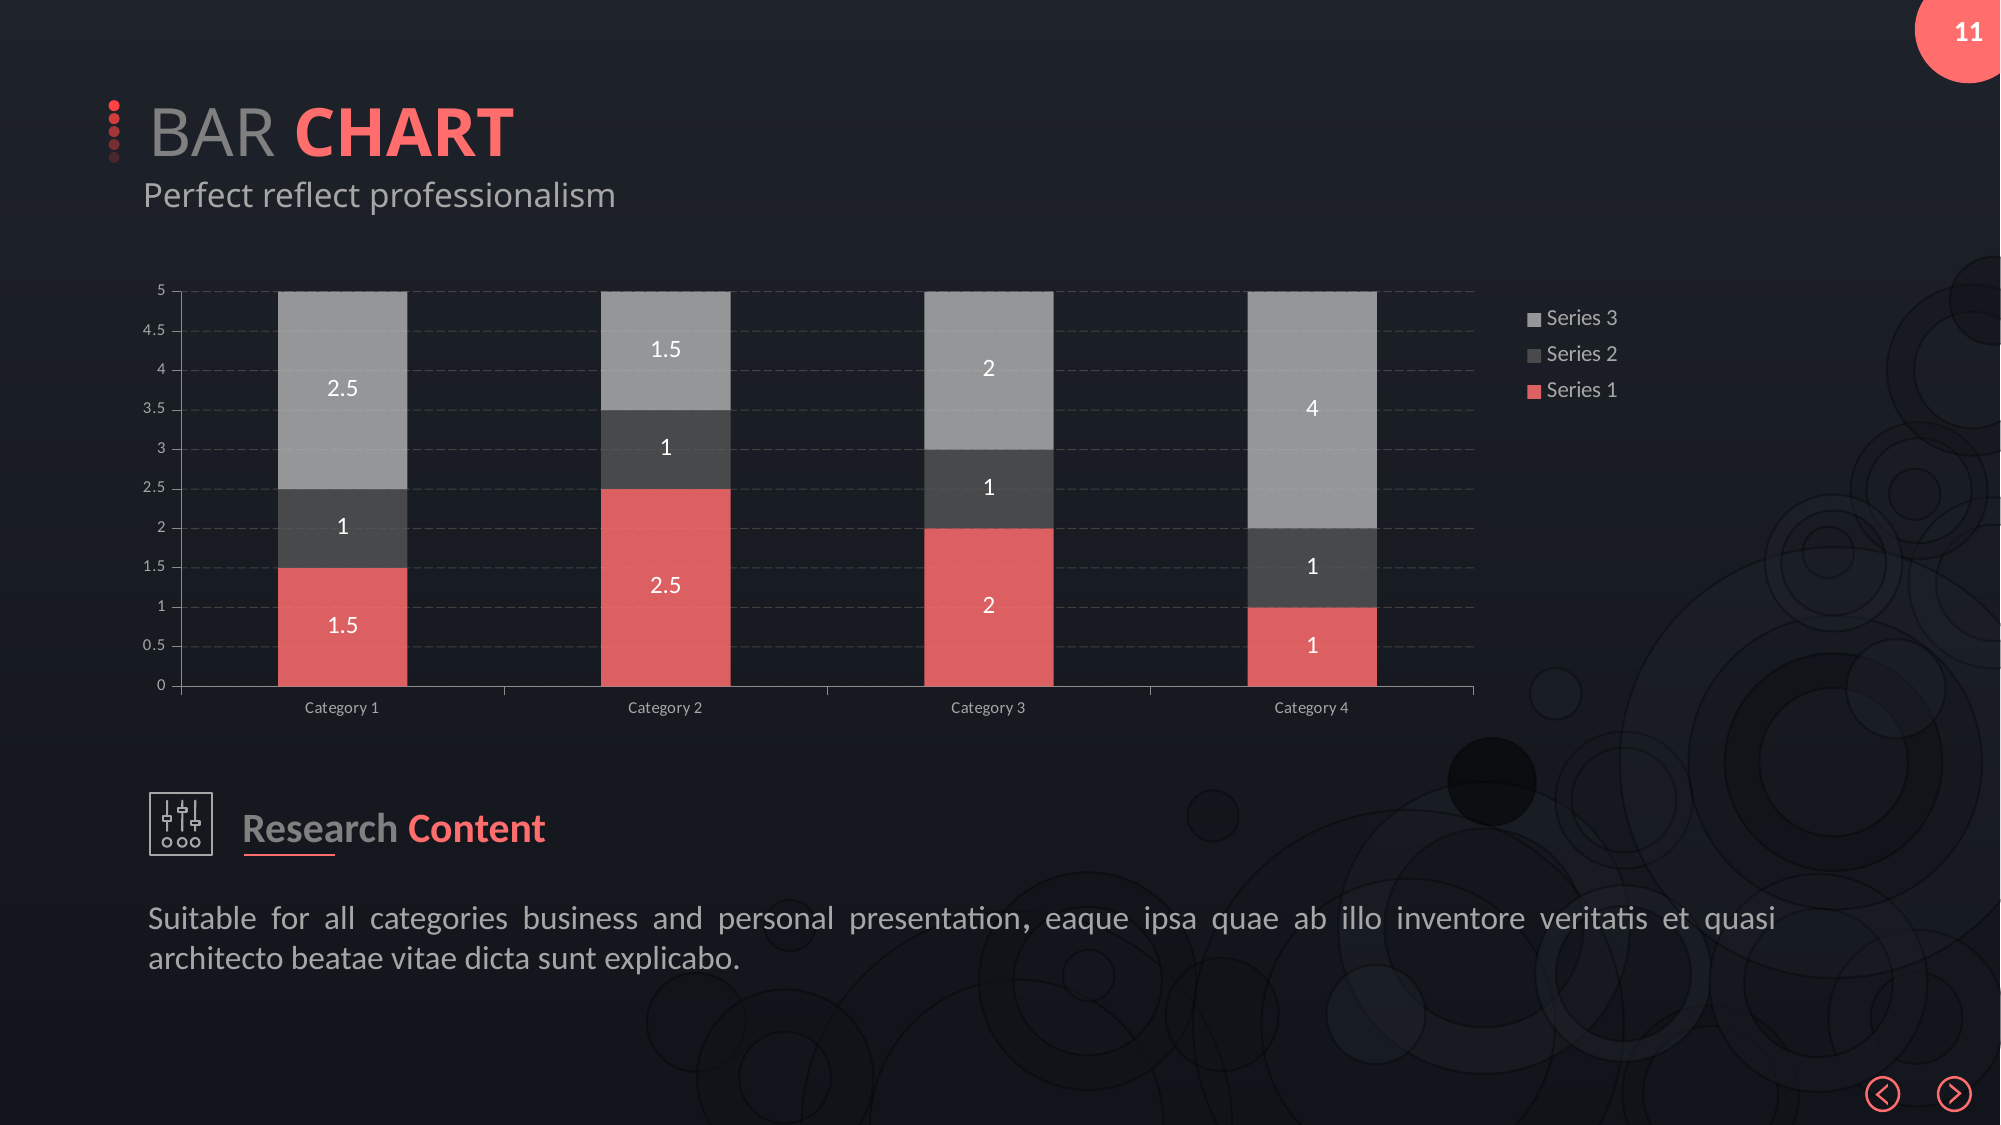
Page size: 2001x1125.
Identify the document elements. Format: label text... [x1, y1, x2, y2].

text_box Perfect reflect professionalism [128, 166, 633, 222]
chart [89, 267, 1748, 742]
text_box Research Content [227, 793, 562, 859]
text_box Suitable for all categories business and personal presentation, eaque ipsa quae ab illo inventore veritatis et quasi architecto beatae vitae dicta sunt explicabo. [133, 888, 1793, 984]
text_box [149, 792, 213, 856]
text_box BAR CHART [133, 81, 531, 166]
